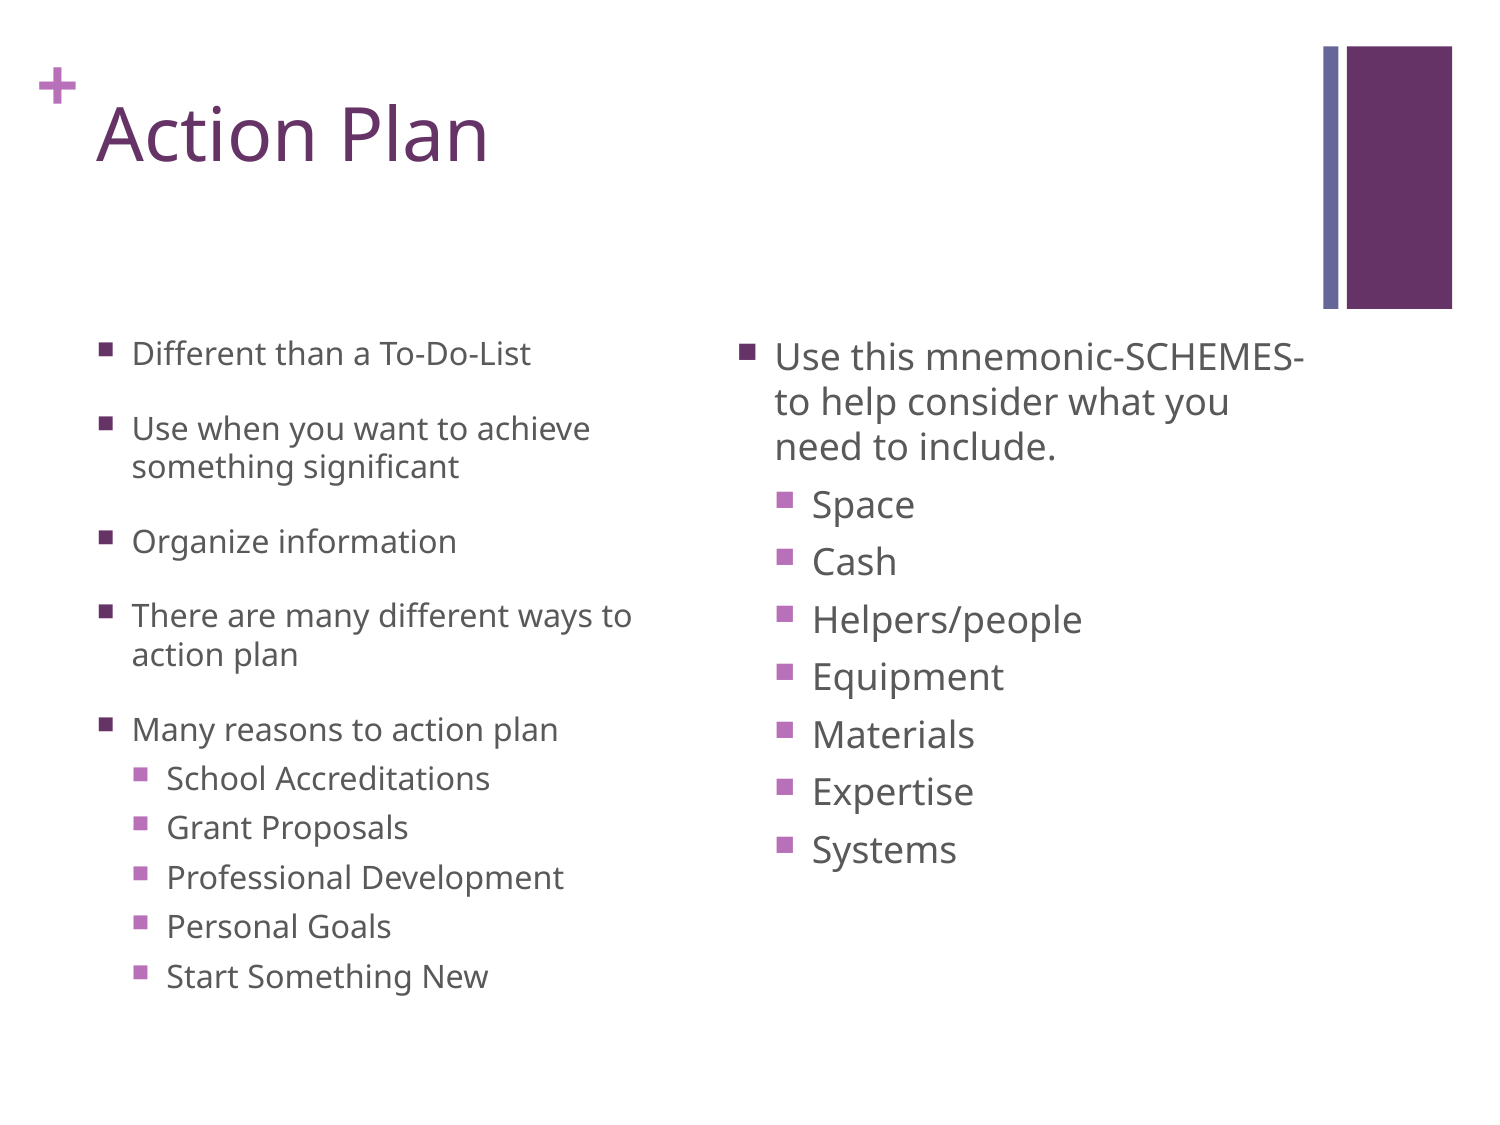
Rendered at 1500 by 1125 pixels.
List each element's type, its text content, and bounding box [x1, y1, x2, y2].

title Action Plan [81, 79, 1322, 263]
list Different than a To-Do-List Use when you want to achieve something significant Organize information There are many different ways to action plan Many reasons to action plan School Accreditations Grant Proposals Professional Development Personal Goals Start Something New [81, 325, 682, 1005]
list Use this mnemonic-SCHEMES-to help consider what you need to include. Space Cash Helpers/people Equipment Materials Expertise Systems [721, 325, 1322, 1005]
